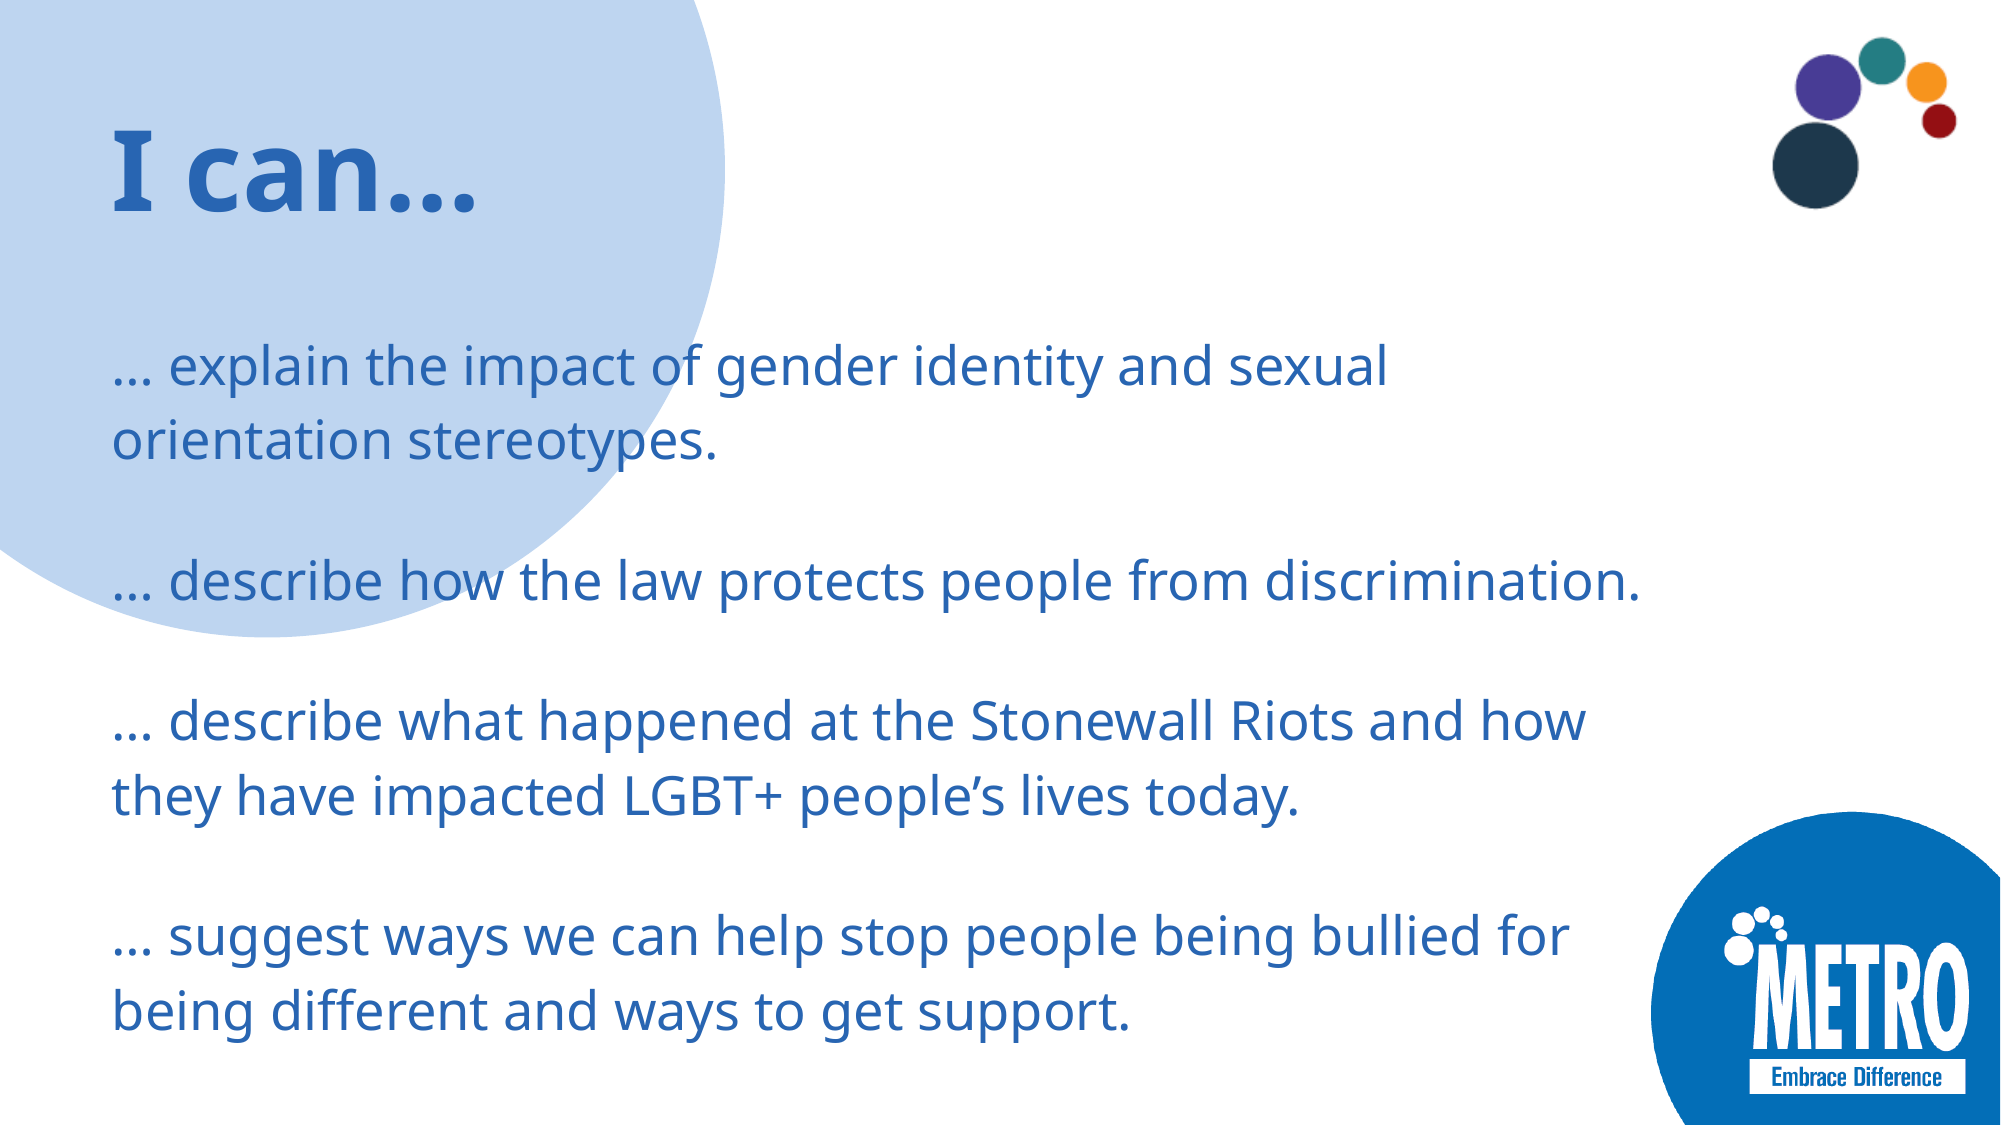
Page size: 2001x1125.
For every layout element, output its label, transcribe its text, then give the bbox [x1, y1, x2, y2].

title I can… [96, 66, 1658, 284]
picture [1651, 811, 2001, 1125]
list … explain the impact of gender identity and sexual orientation stereotypes. … describe how the law protects people from discrimination. … describe what happened at the Stonewall Riots and how they have impacted LGBT+ people’s lives today. … suggest ways we can help stop people being bullied for being different and ways to get support. [96, 314, 1658, 1081]
picture [1759, 31, 1964, 215]
